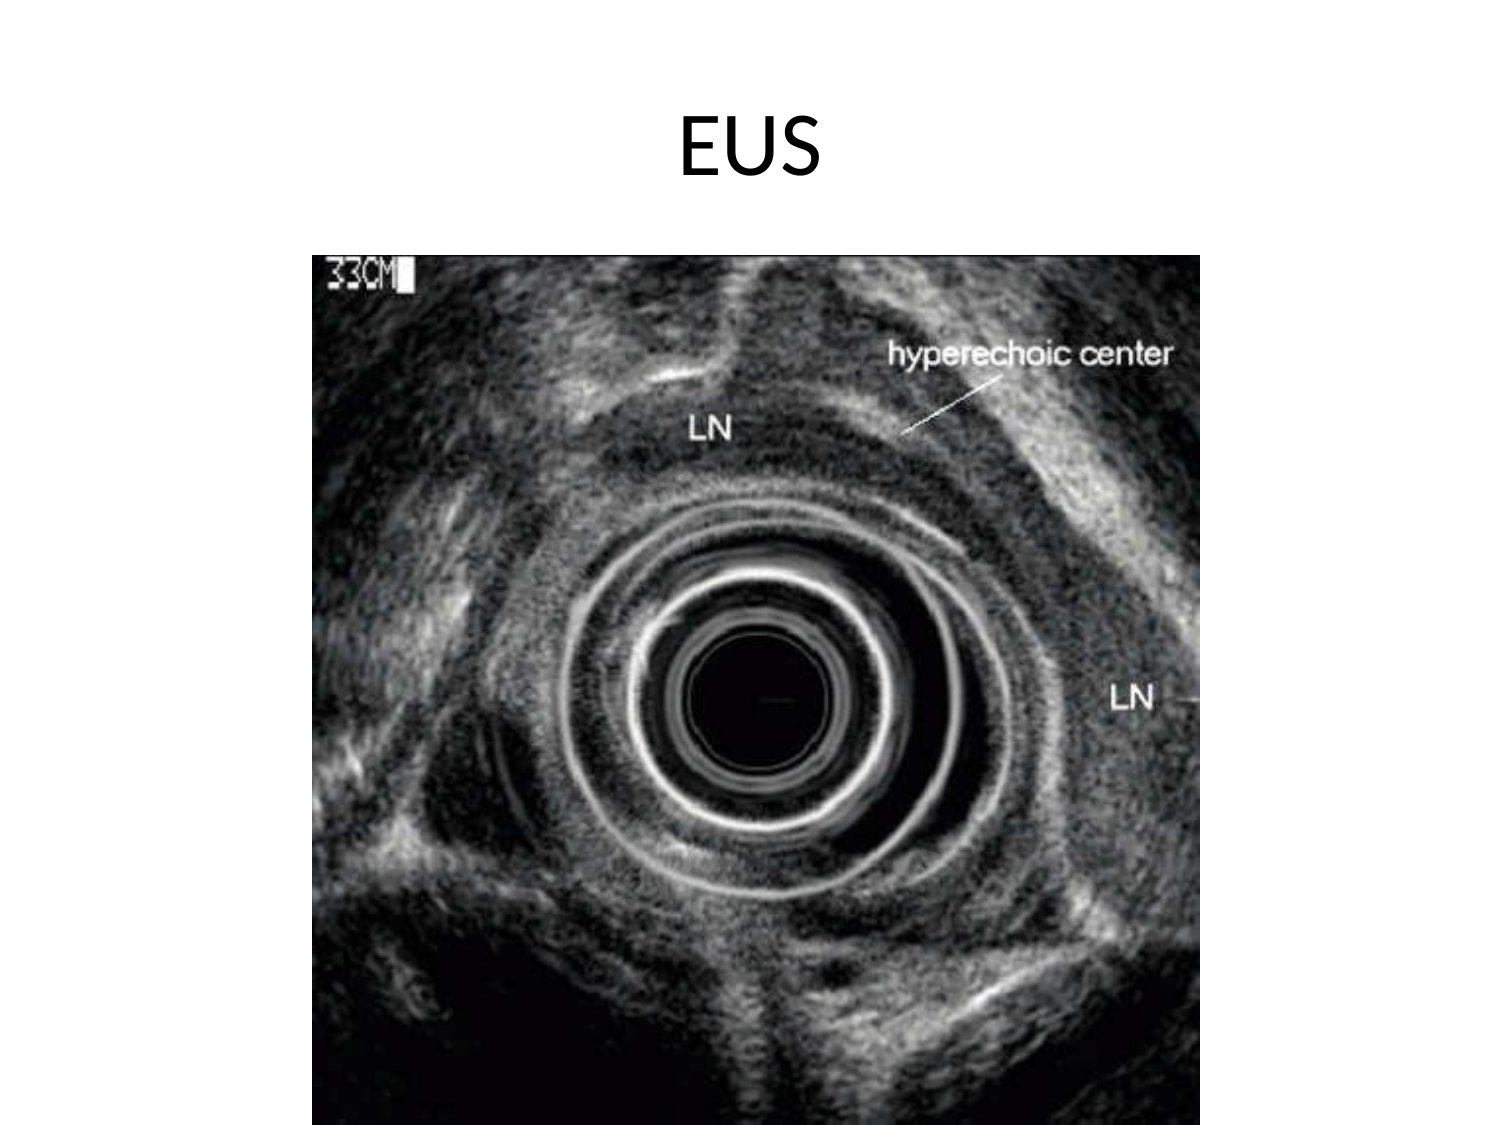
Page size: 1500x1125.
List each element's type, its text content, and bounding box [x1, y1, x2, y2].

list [312, 254, 1201, 1125]
title EUS [75, 45, 1425, 233]
